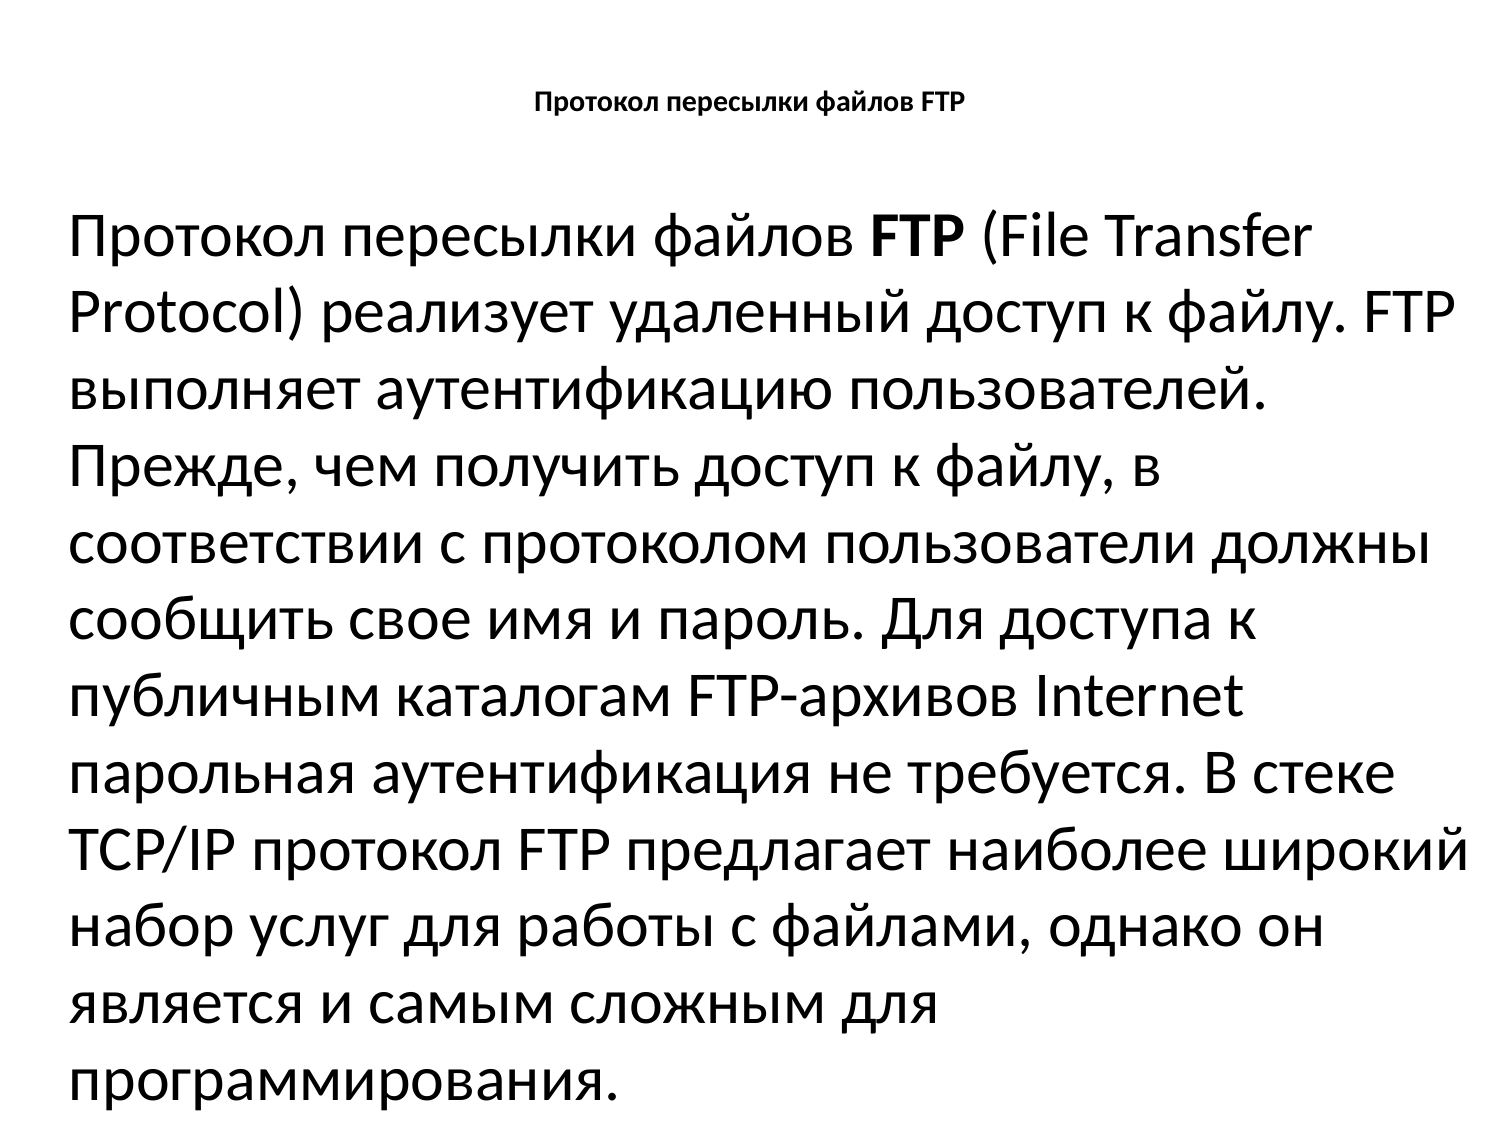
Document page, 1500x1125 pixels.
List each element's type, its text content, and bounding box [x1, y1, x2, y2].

list Протокол пересылки файлов FTP (File Transfer Protocol) реализует удаленный доступ к файлу. FTP выполняет аутентификацию пользователей. Прежде, чем получить доступ к файлу, в соответствии с протоколом пользователи должны сообщить свое имя и пароль. Для доступа к публичным каталогам FTP-архивов Internet парольная аутентификация не требуется. В стеке TCP/IP протокол FTP предлагает наиболее широкий набор услуг для работы с файлами, однако он является и самым сложным для программирования. [0, 184, 1500, 1125]
title Протокол пересылки файлов FTP [75, 45, 1425, 161]
